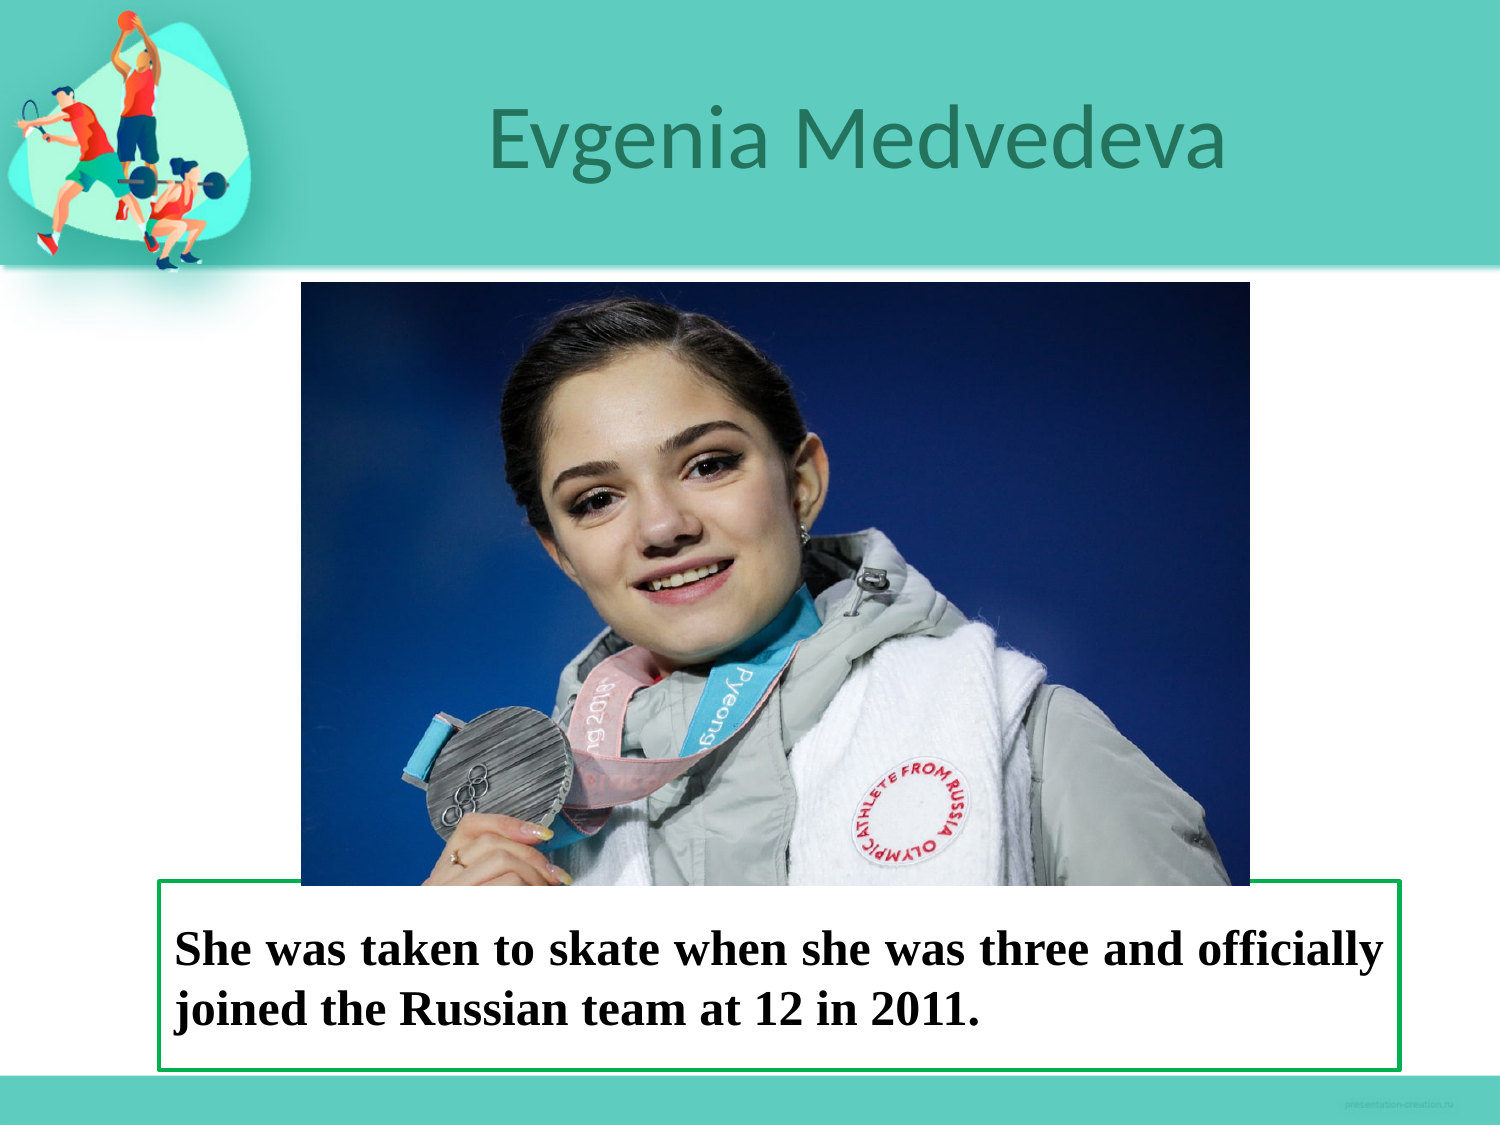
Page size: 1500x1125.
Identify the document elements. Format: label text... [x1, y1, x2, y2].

title Evgenia Medvedeva [242, 37, 1475, 227]
picture [0, 0, 1500, 1125]
text_box She was taken to skate when she was three and officially joined the Russian team at 12 in 2011. [157, 879, 1402, 1072]
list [300, 282, 1250, 886]
